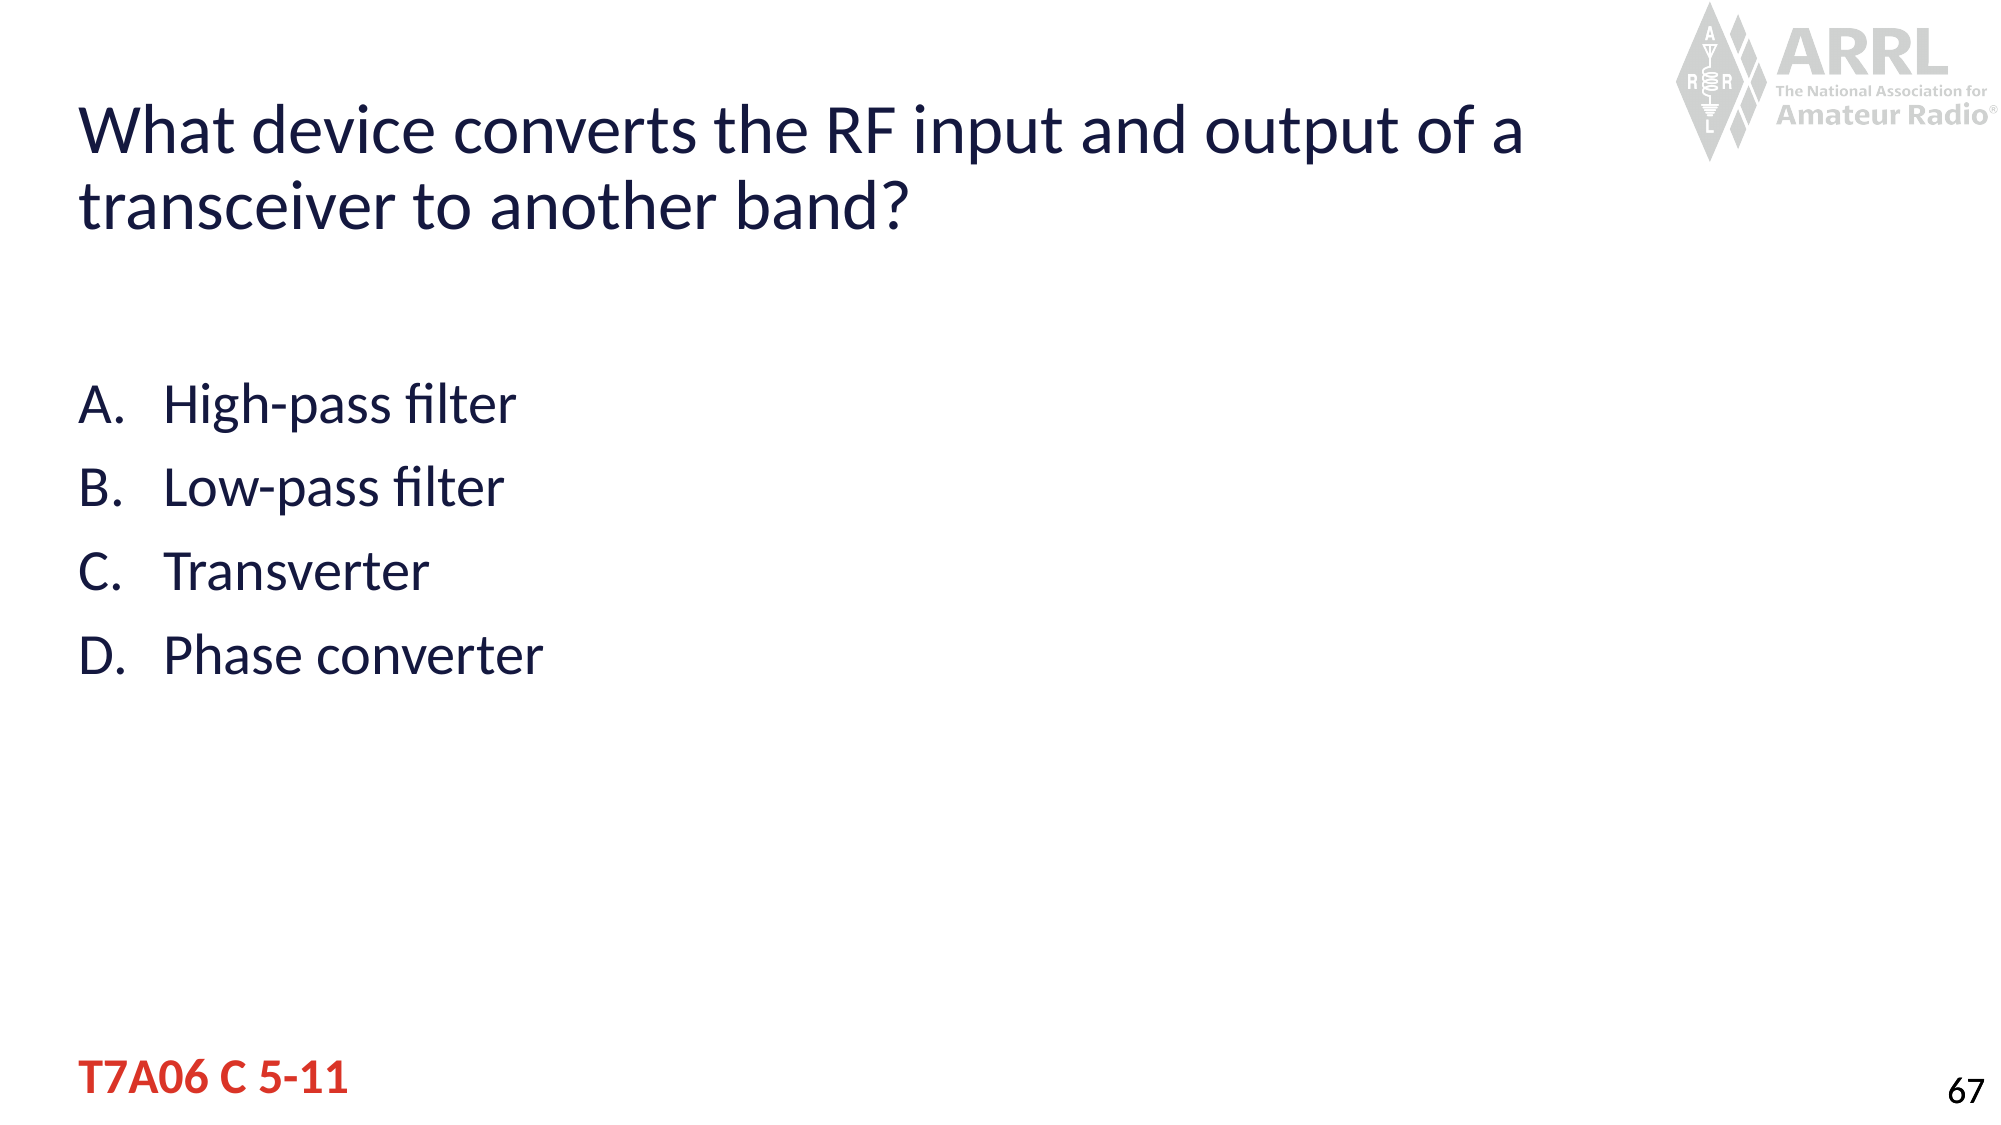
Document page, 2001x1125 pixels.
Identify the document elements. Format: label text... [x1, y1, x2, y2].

picture [1674, 0, 2000, 164]
text_box T7A06 C 5-11 [63, 1036, 921, 1112]
list High-pass filter Low-pass filter Transverter Phase converter [63, 365, 1863, 989]
title What device converts the RF input and output of a transceiver to another band? [63, 59, 1863, 278]
